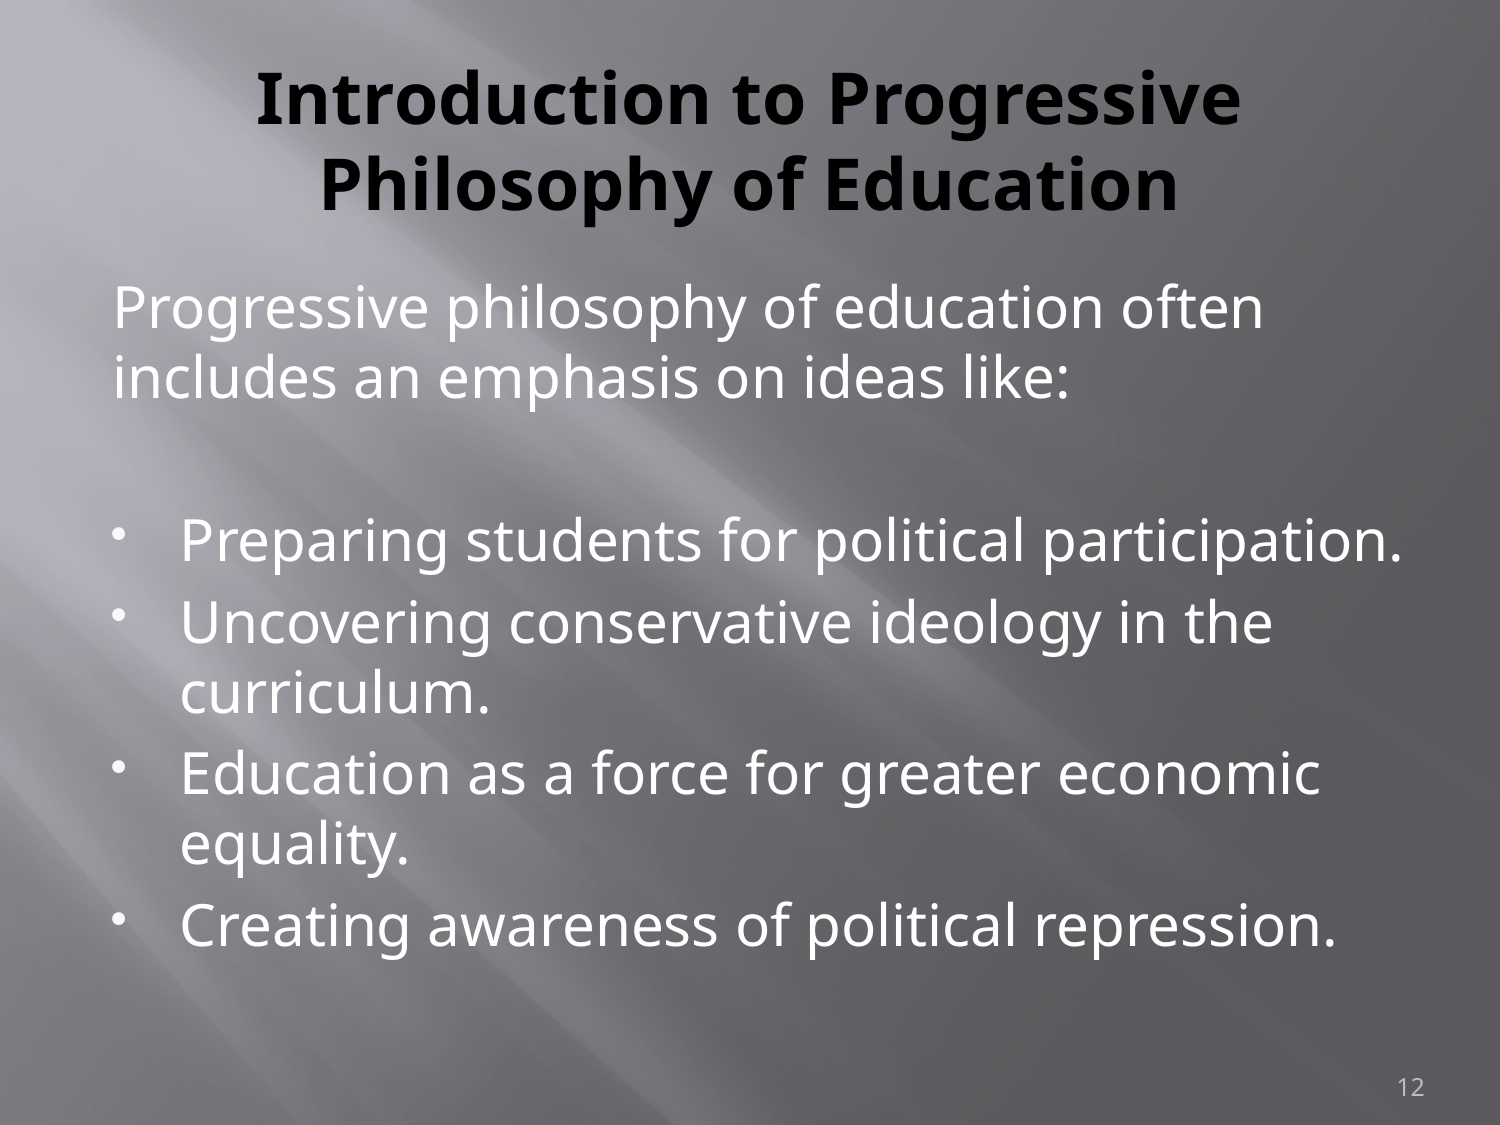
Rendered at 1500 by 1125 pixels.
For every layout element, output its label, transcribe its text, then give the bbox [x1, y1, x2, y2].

list Progressive philosophy of education often includes an emphasis on ideas like: Preparing students for political participation. Uncovering conservative ideology in the curriculum. Education as a force for greater economic equality. Creating awareness of political repression. [75, 262, 1425, 1035]
title Introduction to Progressive Philosophy of Education [75, 45, 1425, 233]
slide_number 12 [1299, 1052, 1425, 1113]
